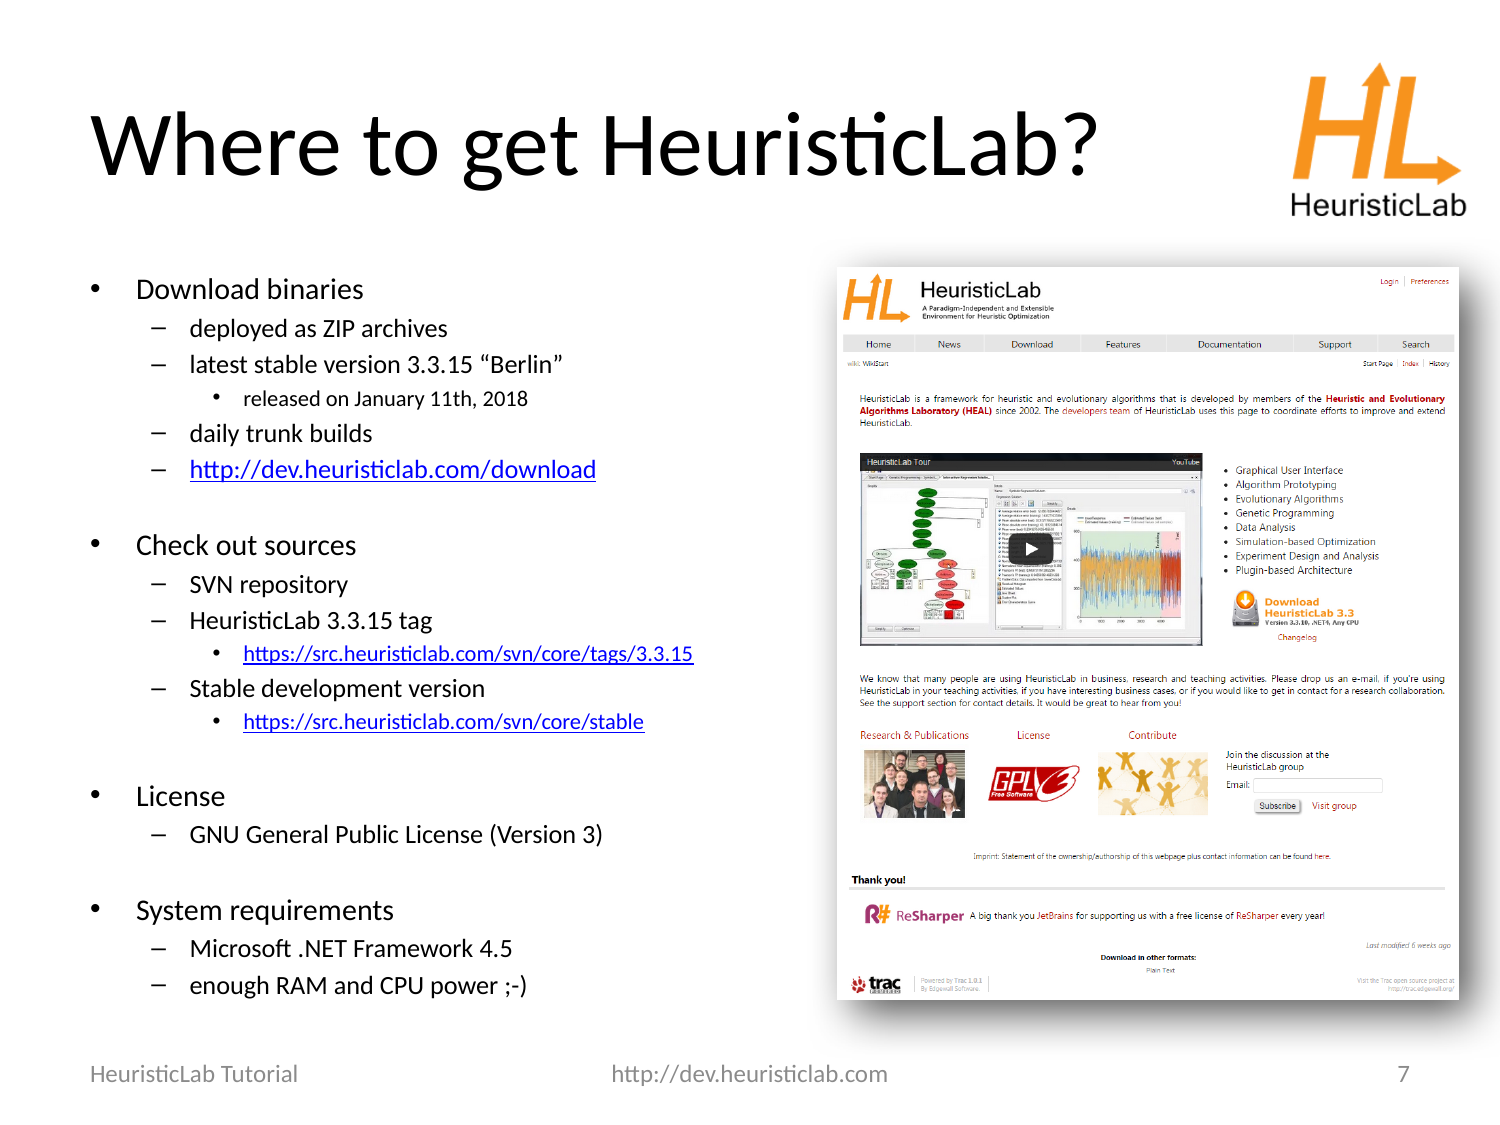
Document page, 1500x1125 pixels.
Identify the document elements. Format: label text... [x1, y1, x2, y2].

picture [1281, 27, 1474, 244]
slide_number 7 [1074, 1042, 1425, 1103]
title Where to get HeuristicLab? [75, 45, 1282, 233]
list Download binaries deployed as ZIP archives latest stable version 3.3.15 “Berlin” released on January 11th, 2018 daily trunk builds http://dev.heuristiclab.com/download Check out sources SVN repository HeuristicLab 3.3.15 tag https://src.heuristiclab.com/svn/core/tags/3.3.15 Stable development version https://src.heuristiclab.com/svn/core/stable License GNU General Public License (Version 3) System requirements Microsoft .NET Framework 4.5 enough RAM and CPU power ;-) [75, 262, 869, 1012]
footer http://dev.heuristiclab.com [512, 1042, 988, 1103]
slide_number HeuristicLab Tutorial [75, 1042, 425, 1103]
picture [837, 266, 1459, 1000]
